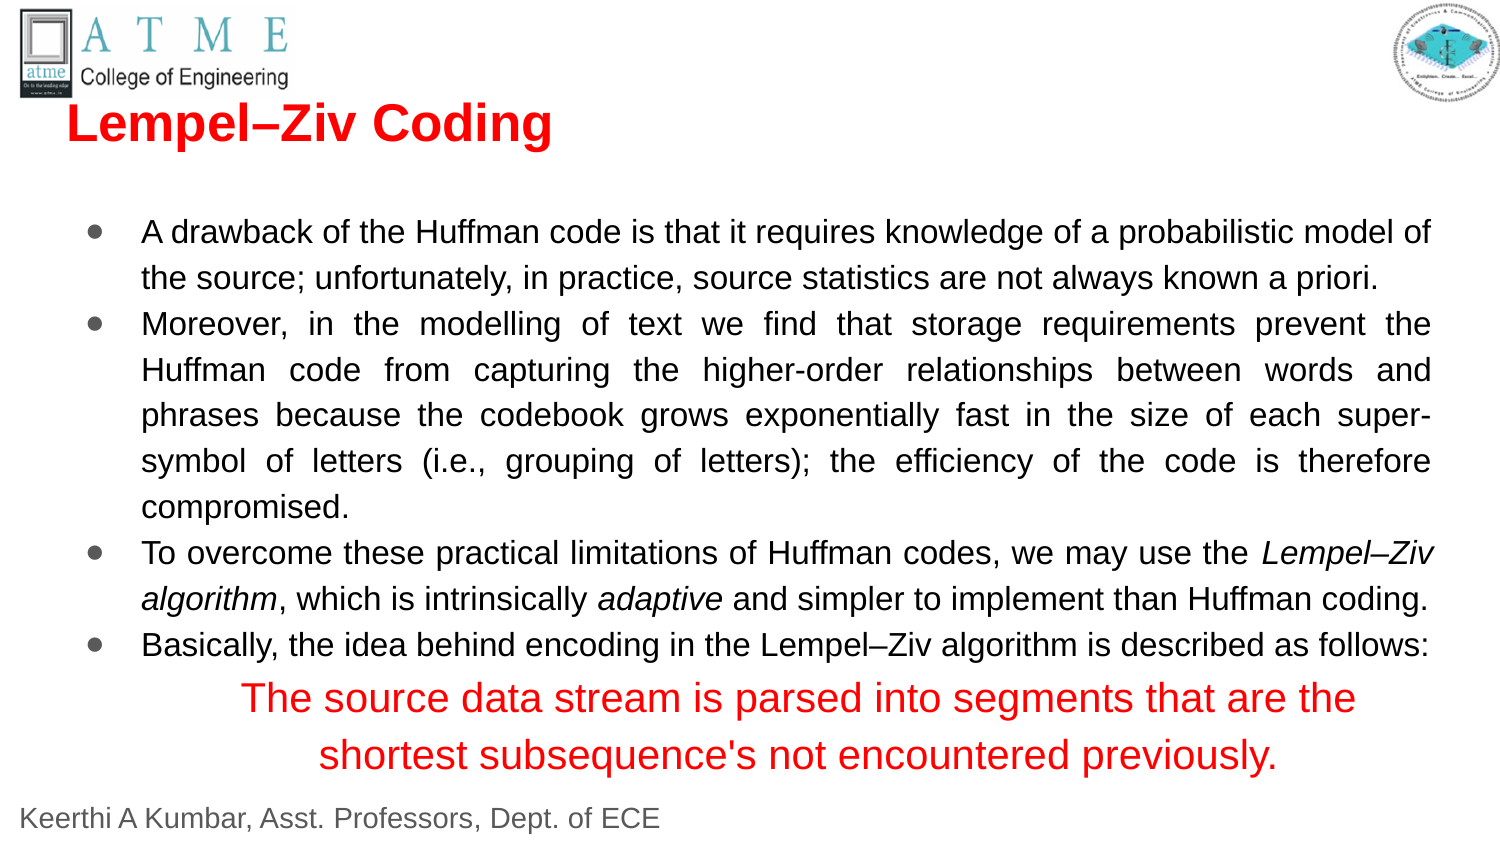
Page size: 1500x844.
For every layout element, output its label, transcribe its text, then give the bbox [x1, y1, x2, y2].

list A drawback of the Huffman code is that it requires knowledge of a probabilistic model of the source; unfortunately, in practice, source statistics are not always known a priori. Moreover, in the modelling of text we find that storage requirements prevent the Huffman code from capturing the higher-order relationships between words and phrases because the codebook grows exponentially fast in the size of each super-symbol of letters (i.e., grouping of letters); the efficiency of the code is therefore compromised. To overcome these practical limitations of Huffman codes, we may use the Lempel–Ziv algorithm, which is intrinsically adaptive and simpler to implement than Huffman coding. Basically, the idea behind encoding in the Lempel–Ziv algorithm is described as follows: The source data stream is parsed into segments that are the shortest subsequence's not encountered previously. [51, 189, 1449, 750]
title Lempel–Ziv Coding [51, 72, 1449, 167]
picture [17, 6, 295, 99]
picture [1389, 1, 1500, 104]
